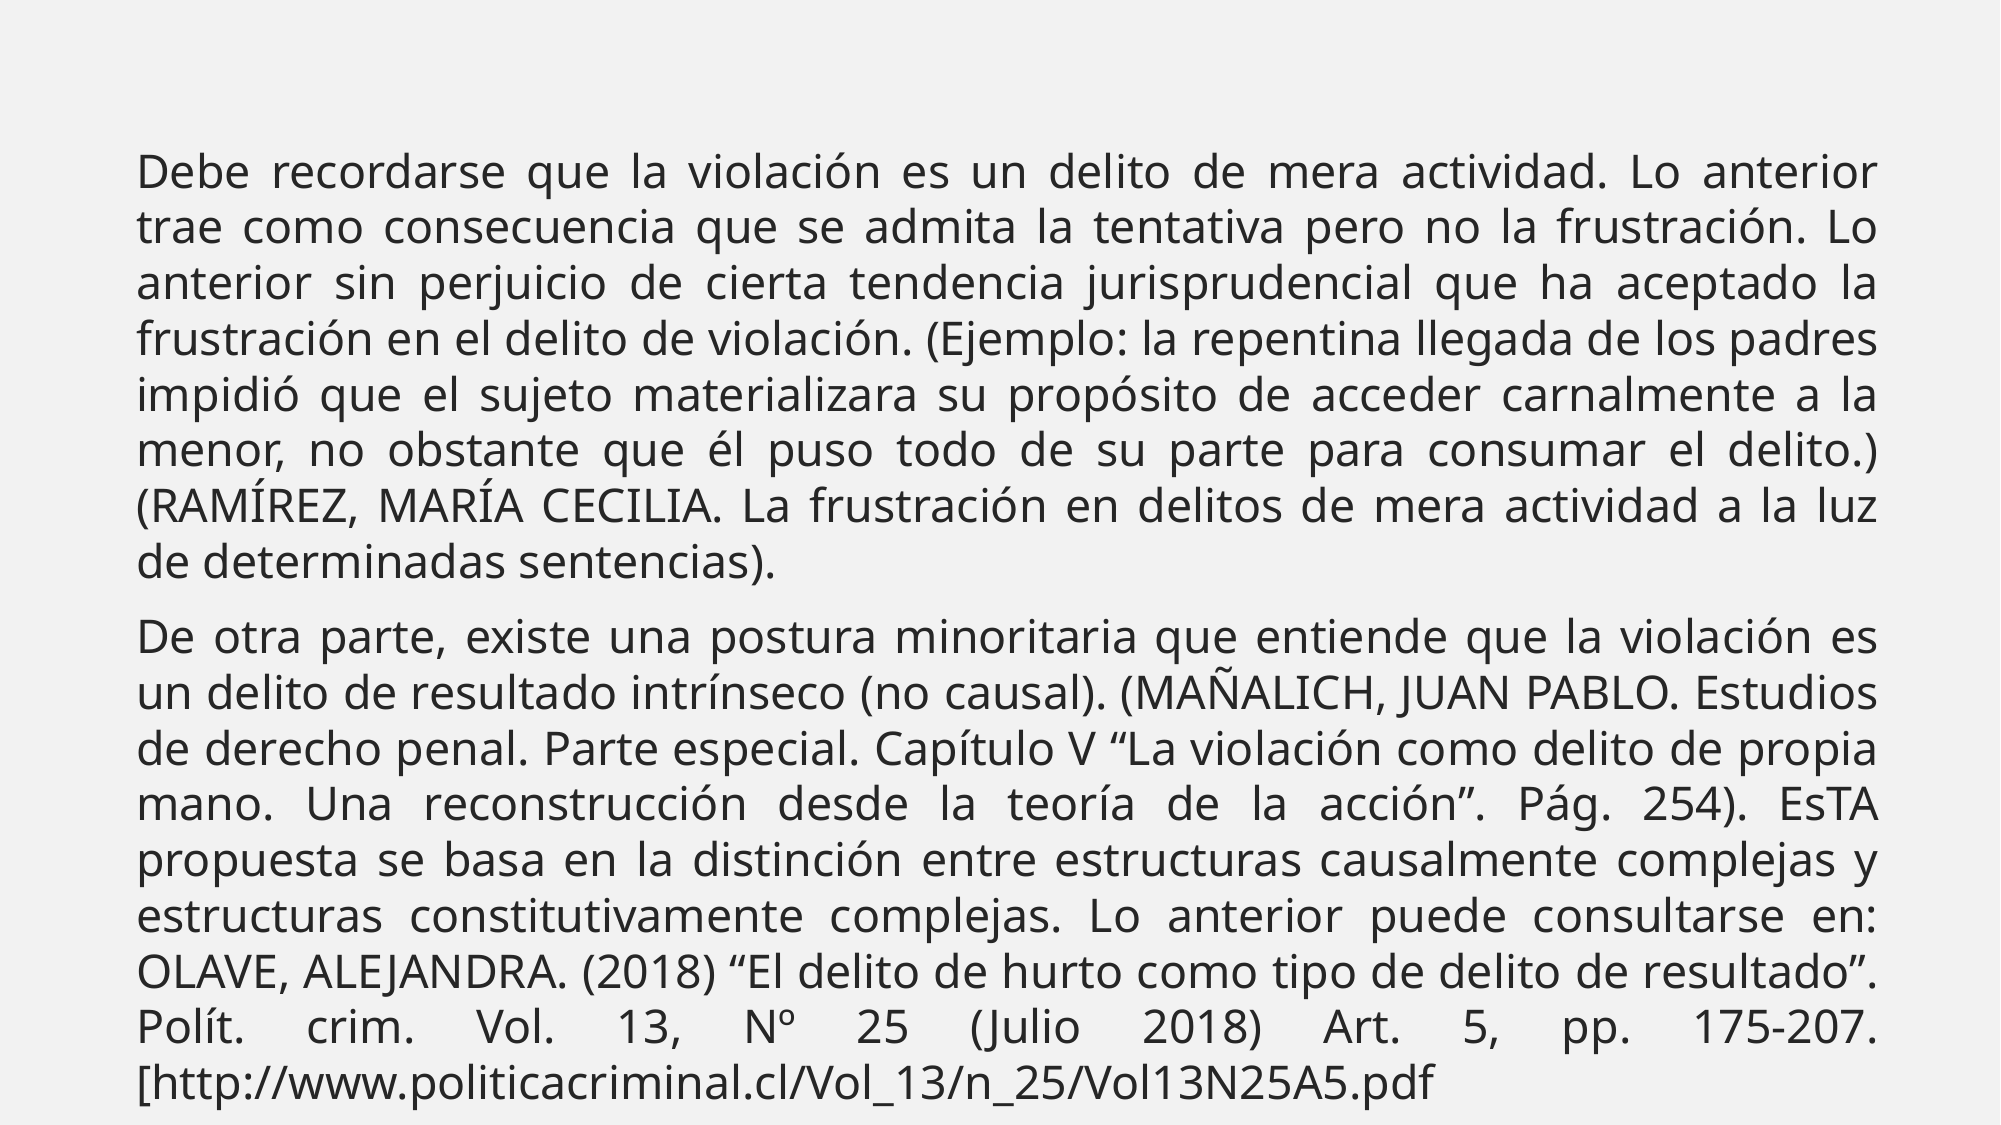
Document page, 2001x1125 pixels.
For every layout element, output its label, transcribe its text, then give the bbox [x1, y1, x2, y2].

list Debe recordarse que la violación es un delito de mera actividad. Lo anterior trae como consecuencia que se admita la tentativa pero no la frustración. Lo anterior sin perjuicio de cierta tendencia jurisprudencial que ha aceptado la frustración en el delito de violación. (Ejemplo: la repentina llegada de los padres impidió que el sujeto materializara su propósito de acceder carnalmente a la menor, no obstante que él puso todo de su parte para consumar el delito.)(RAMÍREZ, MARÍA CECILIA. La frustración en delitos de mera actividad a la luz de determinadas sentencias). De otra parte, existe una postura minoritaria que entiende que la violación es un delito de resultado intrínseco (no causal). (MAÑALICH, JUAN PABLO. Estudios de derecho penal. Parte especial. Capítulo V “La violación como delito de propia mano. Una reconstrucción desde la teoría de la acción”. Pág. 254). EsTA propuesta se basa en la distinción entre estructuras causalmente complejas y estructuras constitutivamente complejas. Lo anterior puede consultarse en: OLAVE, ALEJANDRA. (2018) “El delito de hurto como tipo de delito de resultado”. Polít. crim. Vol. 13, Nº 25 (Julio 2018) Art. 5, pp. 175-207. [http://www.politicacriminal.cl/Vol_13/n_25/Vol13N25A5.pdf [121, 134, 1895, 1125]
